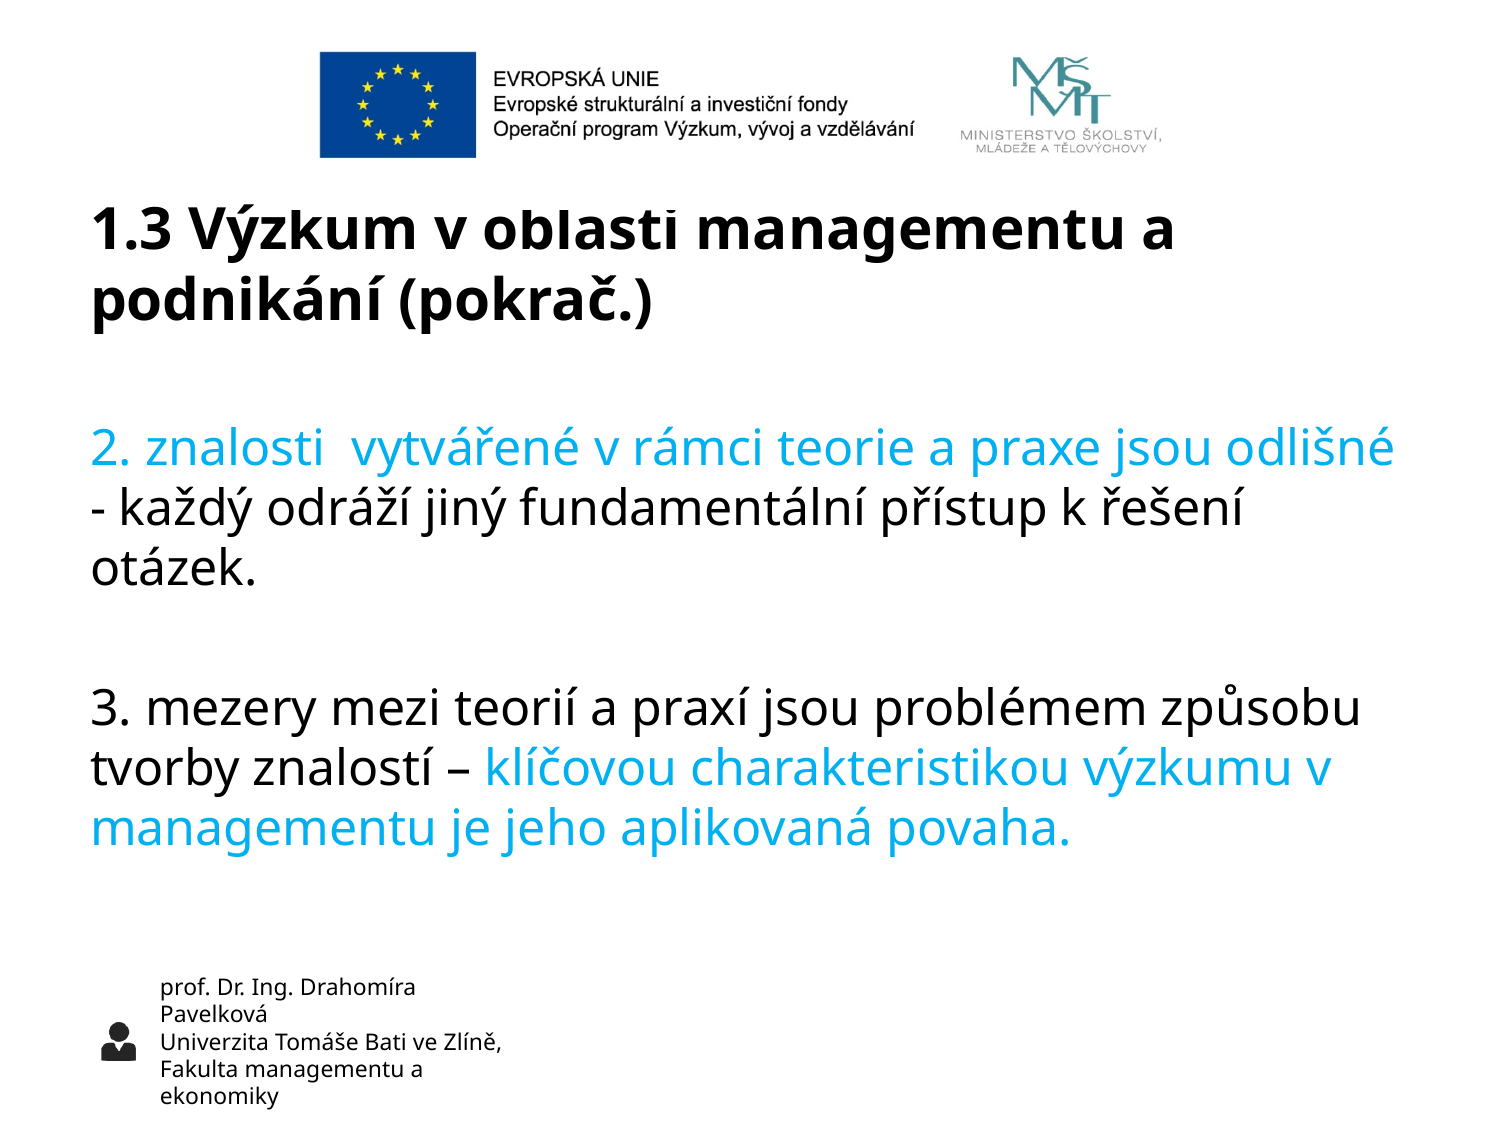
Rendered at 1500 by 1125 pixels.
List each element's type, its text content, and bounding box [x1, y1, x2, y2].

picture [101, 1021, 136, 1062]
title 1.3 Výzkum v oblasti managementu a podnikání (pokrač.) [75, 185, 1425, 338]
picture [267, 0, 1213, 210]
footer prof. Dr. Ing. Drahomíra Pavelková Univerzita Tomáše Bati ve Zlíně, Fakulta managementu a ekonomiky [145, 999, 526, 1083]
list 2. znalosti vytvářené v rámci teorie a praxe jsou odlišné - každý odráží jiný fundamentální přístup k řešení otázek. 3. mezery mezi teorií a praxí jsou problémem způsobu tvorby znalostí – klíčovou charakteristikou výzkumu v managementu je jeho aplikovaná povaha. [75, 338, 1425, 906]
